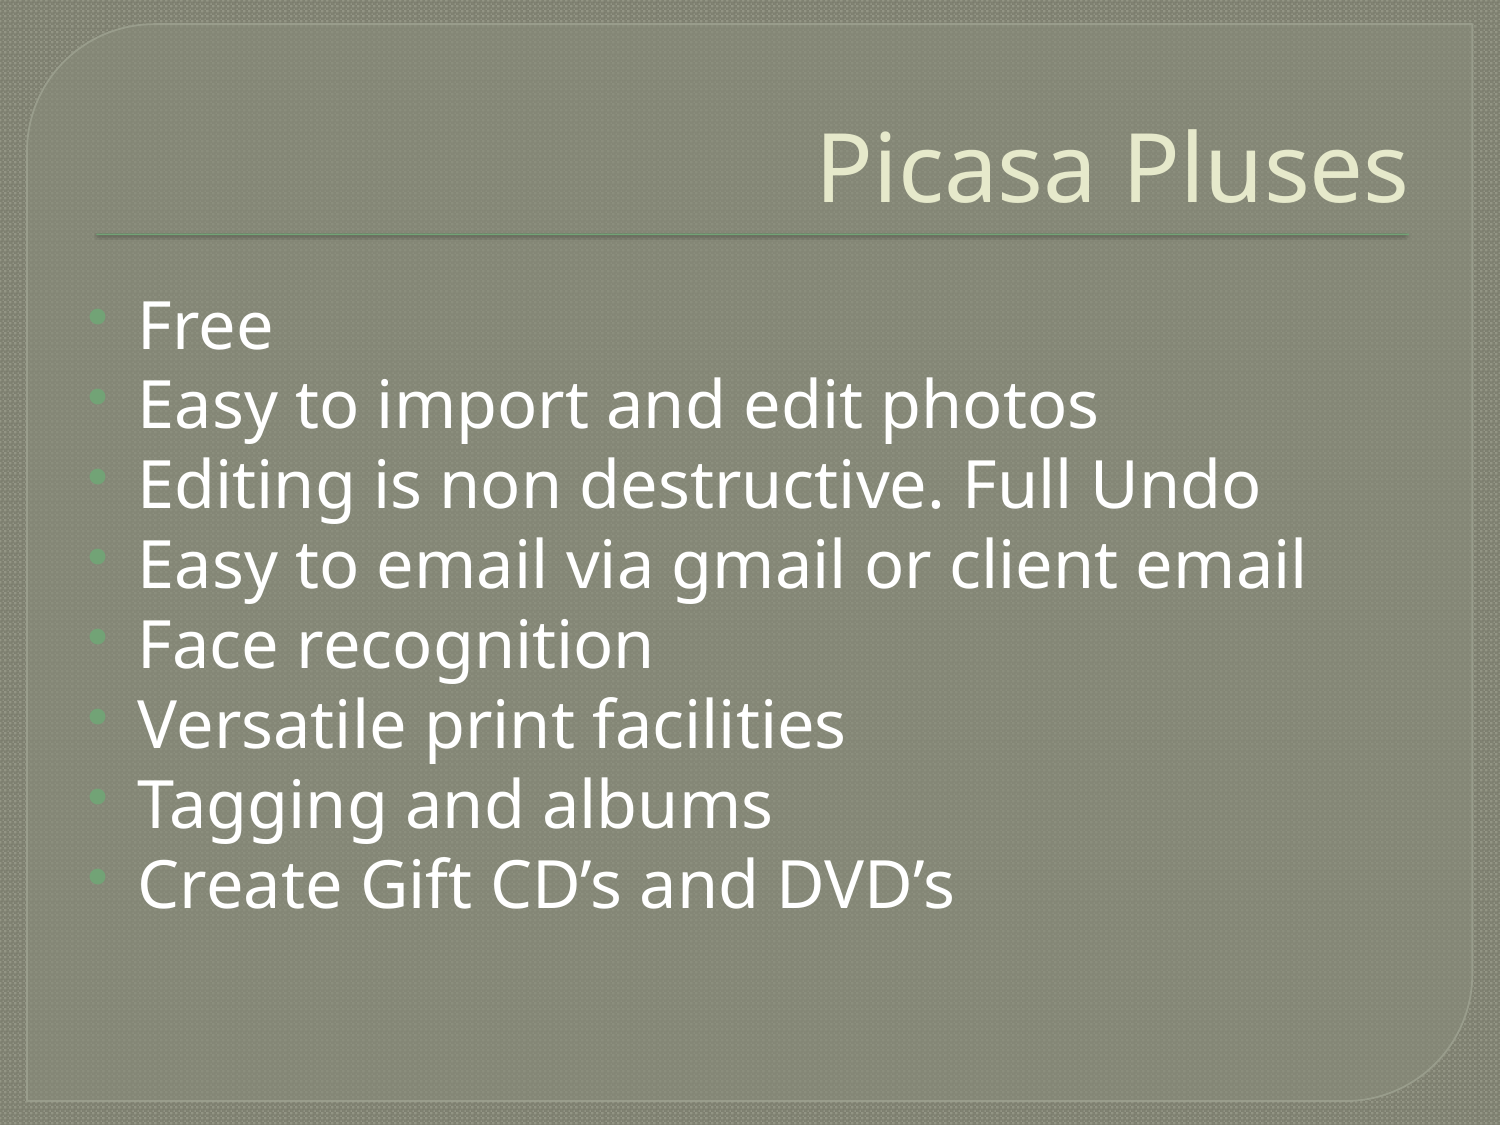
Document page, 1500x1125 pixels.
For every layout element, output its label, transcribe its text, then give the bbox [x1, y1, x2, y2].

list Free Easy to import and edit photos Editing is non destructive. Full Undo Easy to email via gmail or client email Face recognition Versatile print facilities Tagging and albums Create Gift CD’s and DVD’s [75, 275, 1425, 1005]
title Picasa Pluses [75, 41, 1425, 230]
